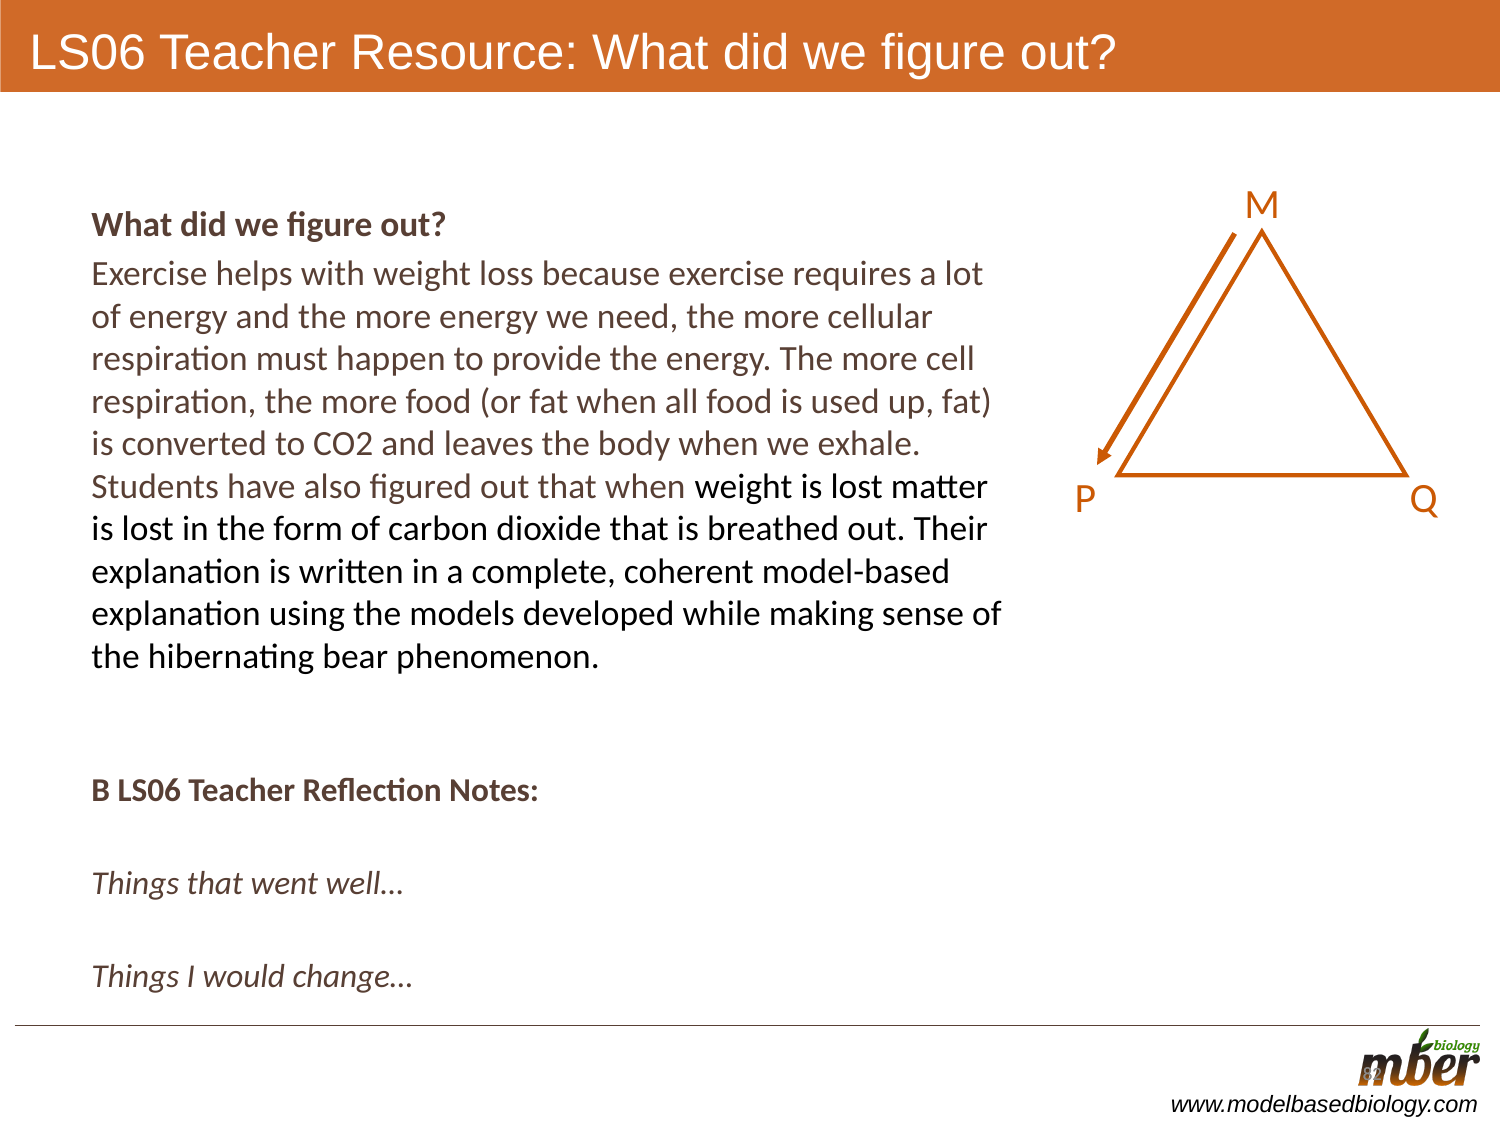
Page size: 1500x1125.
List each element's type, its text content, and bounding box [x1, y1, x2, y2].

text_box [1059, 169, 1482, 530]
slide_number 82 [1059, 1042, 1397, 1103]
title LS06 Teacher Resource: What did we figure out? [14, 11, 1480, 89]
text_box B LS06 Teacher Reflection Notes: Things that went well… Things I would change… [76, 760, 1457, 956]
picture [1358, 1028, 1480, 1086]
text_box What did we figure out? Exercise helps with weight loss because exercise requires a lot of energy and the more energy we need, the more cellular respiration must happen to provide the energy. The more cell respiration, the more food (or fat when all food is used up, fat) is converted to CO2 and leaves the body when we exhale. Students have also figured out that when weight is lost matter is lost in the form of carbon dioxide that is breathed out. Their explanation is written in a complete, coherent model-based explanation using the models developed while making sense of the hibernating bear phenomenon. [76, 193, 1030, 692]
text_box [1096, 233, 1235, 466]
